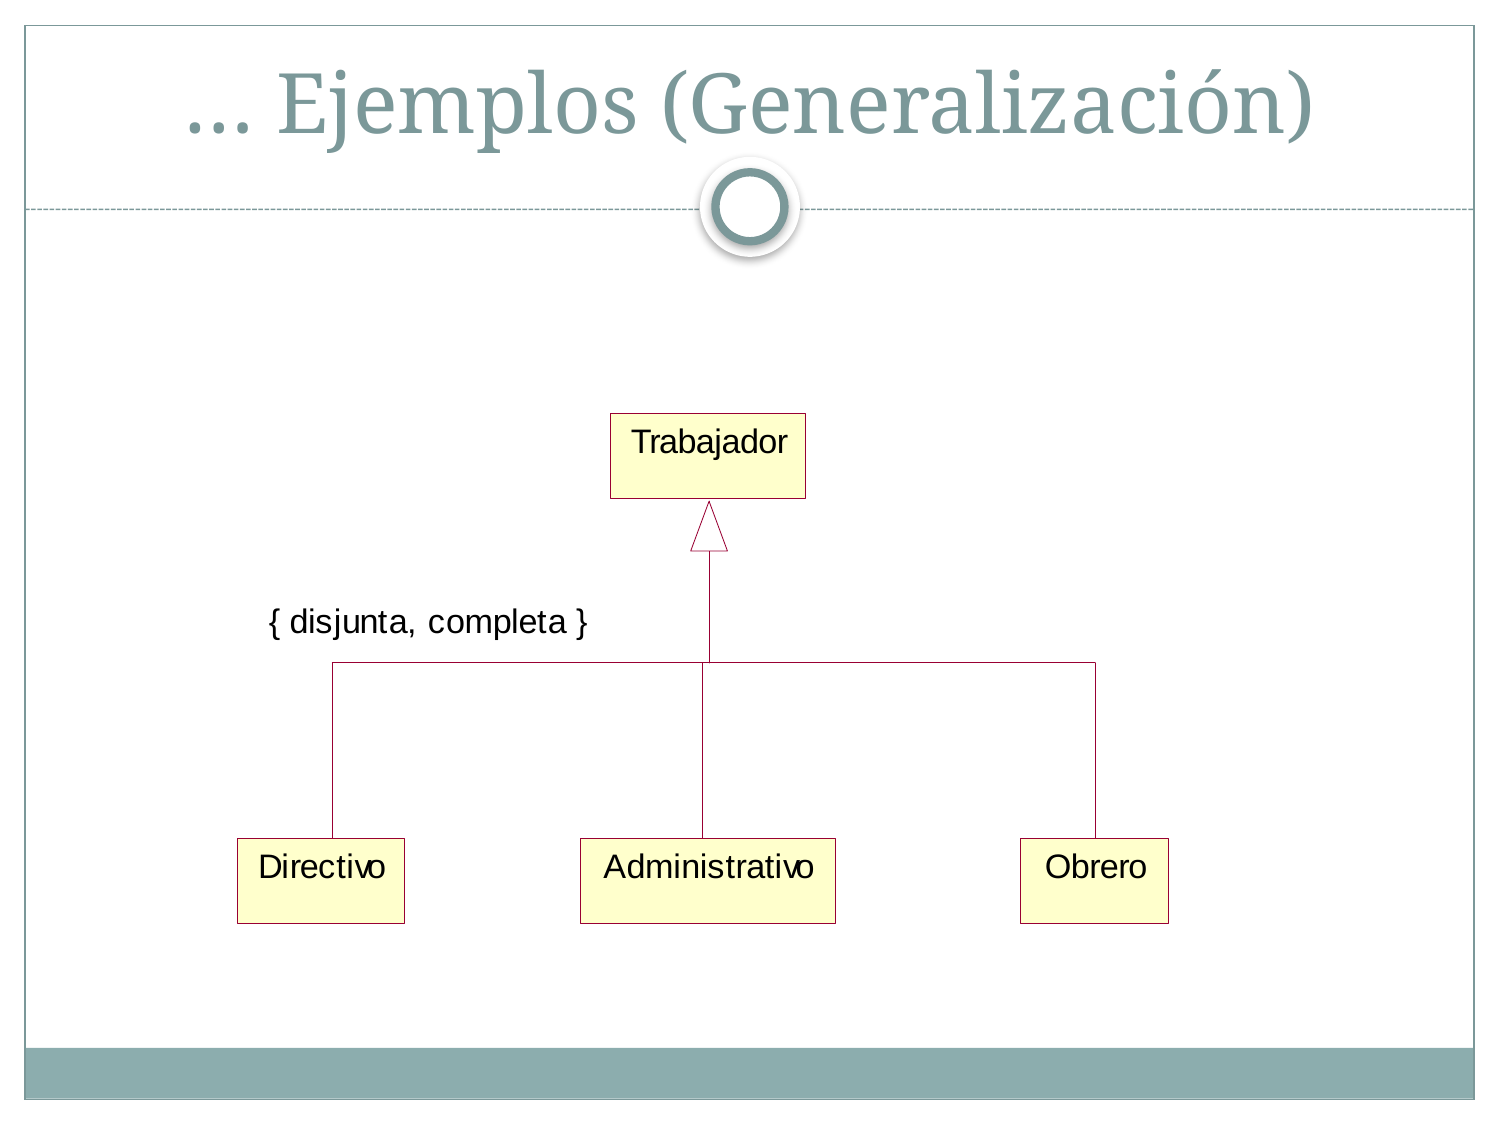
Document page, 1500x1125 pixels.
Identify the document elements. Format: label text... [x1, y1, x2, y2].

picture [190, 387, 1219, 967]
title … Ejemplos (Generalización) [49, 37, 1450, 162]
